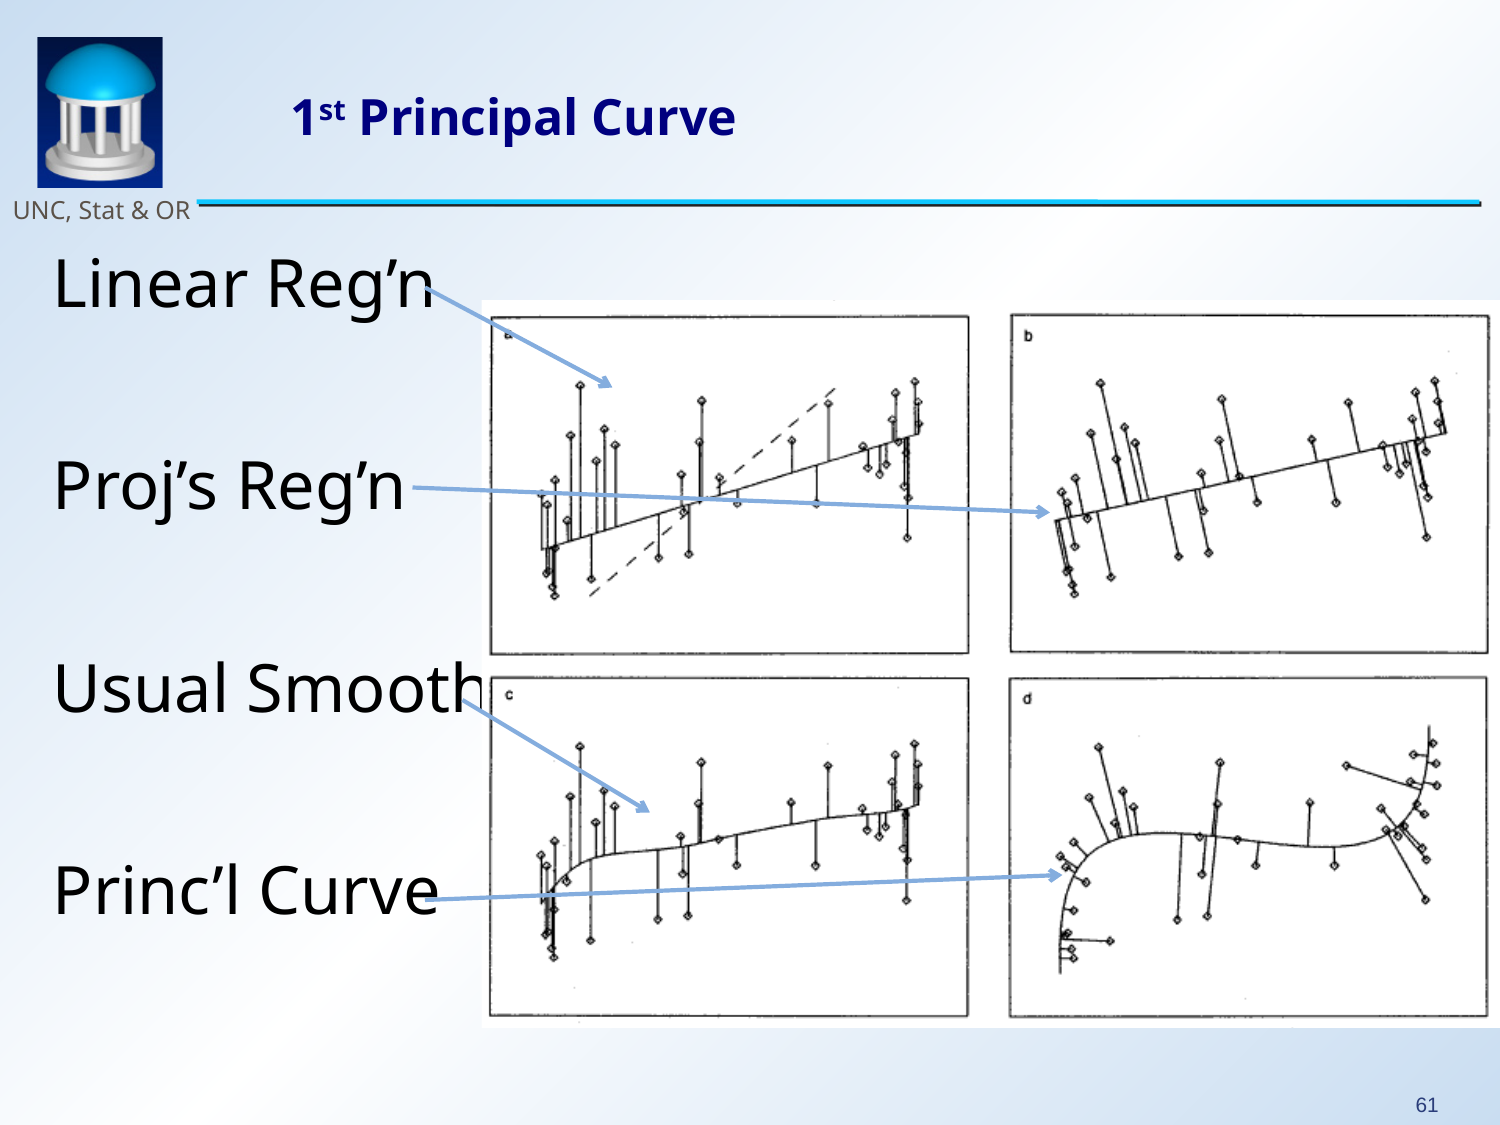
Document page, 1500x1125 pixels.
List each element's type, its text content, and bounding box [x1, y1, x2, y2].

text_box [412, 487, 1051, 513]
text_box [462, 699, 651, 813]
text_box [424, 287, 613, 388]
title 1st Principal Curve [274, 74, 1448, 156]
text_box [424, 874, 1063, 901]
list Linear Reg’n Proj’s Reg’n Usual Smooth Princ’l Curve [37, 224, 1432, 1076]
picture [481, 299, 1500, 1029]
